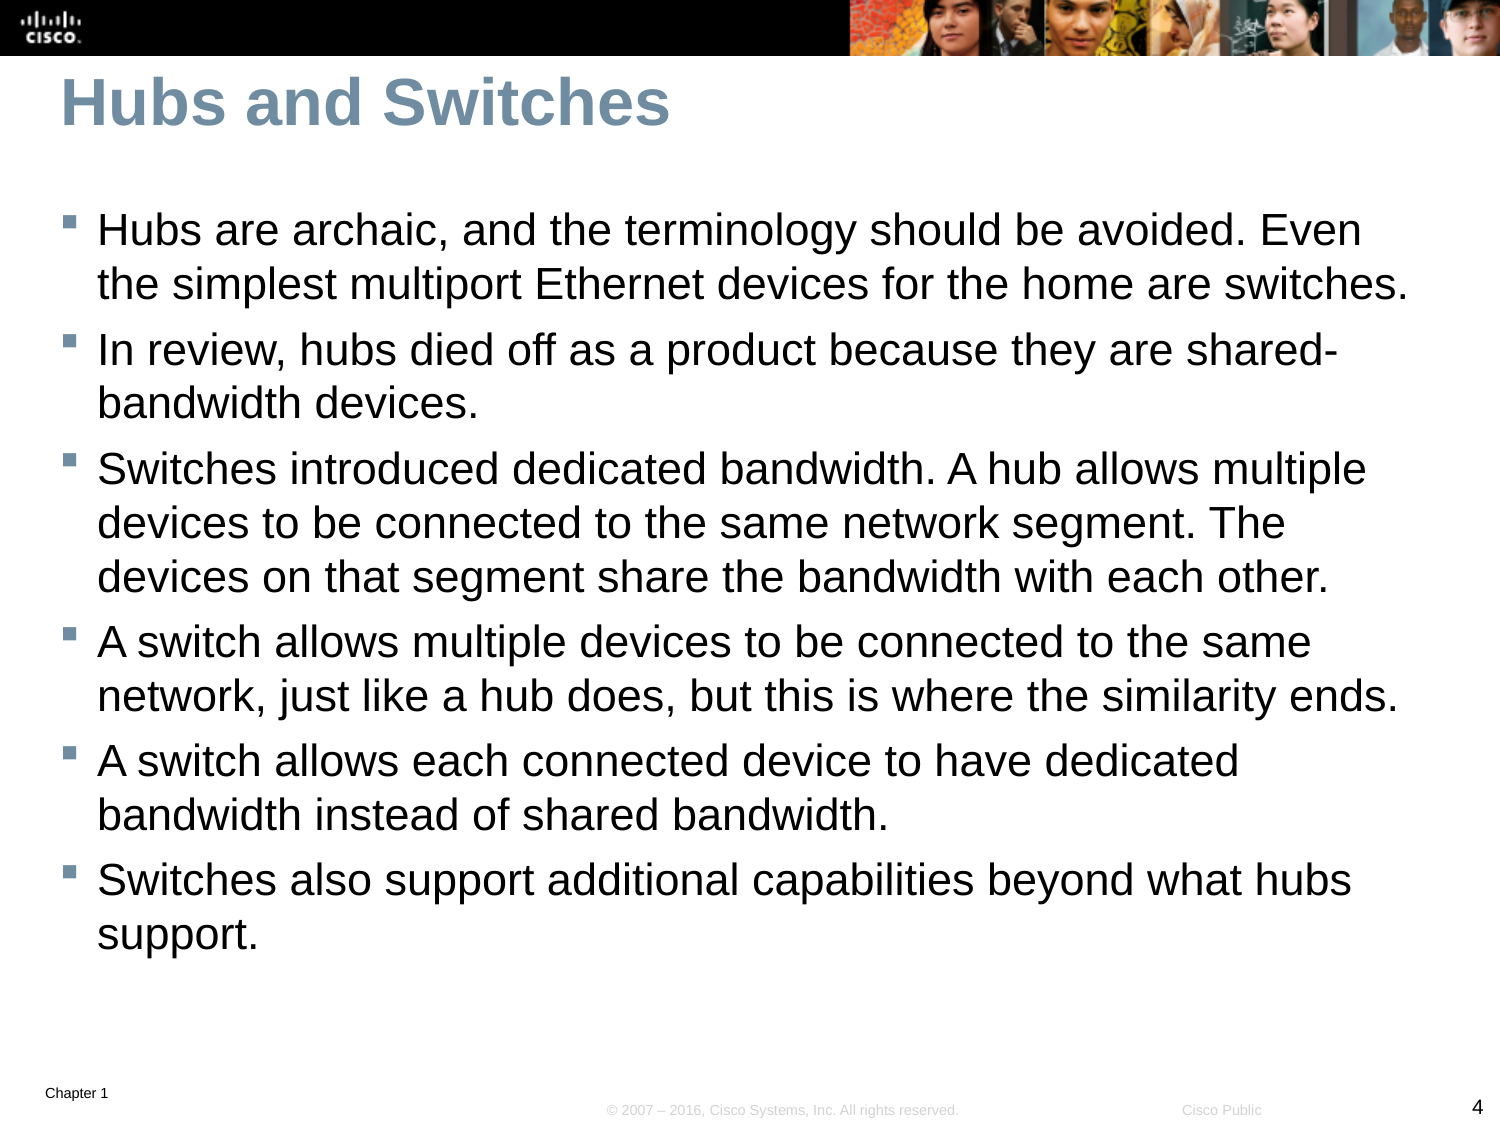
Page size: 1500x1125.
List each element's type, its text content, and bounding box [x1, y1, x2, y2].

list Hubs are archaic, and the terminology should be avoided. Even the simplest multiport Ethernet devices for the home are switches. In review, hubs died off as a product because they are shared-bandwidth devices. Switches introduced dedicated bandwidth. A hub allows multiple devices to be connected to the same network segment. The devices on that segment share the bandwidth with each other. A switch allows multiple devices to be connected to the same network, just like a hub does, but this is where the similarity ends. A switch allows each connected device to have dedicated bandwidth instead of shared bandwidth. Switches also support additional capabilities beyond what hubs support. [45, 193, 1444, 1037]
picture [0, 0, 1500, 56]
title Hubs and Switches [45, 59, 1444, 182]
